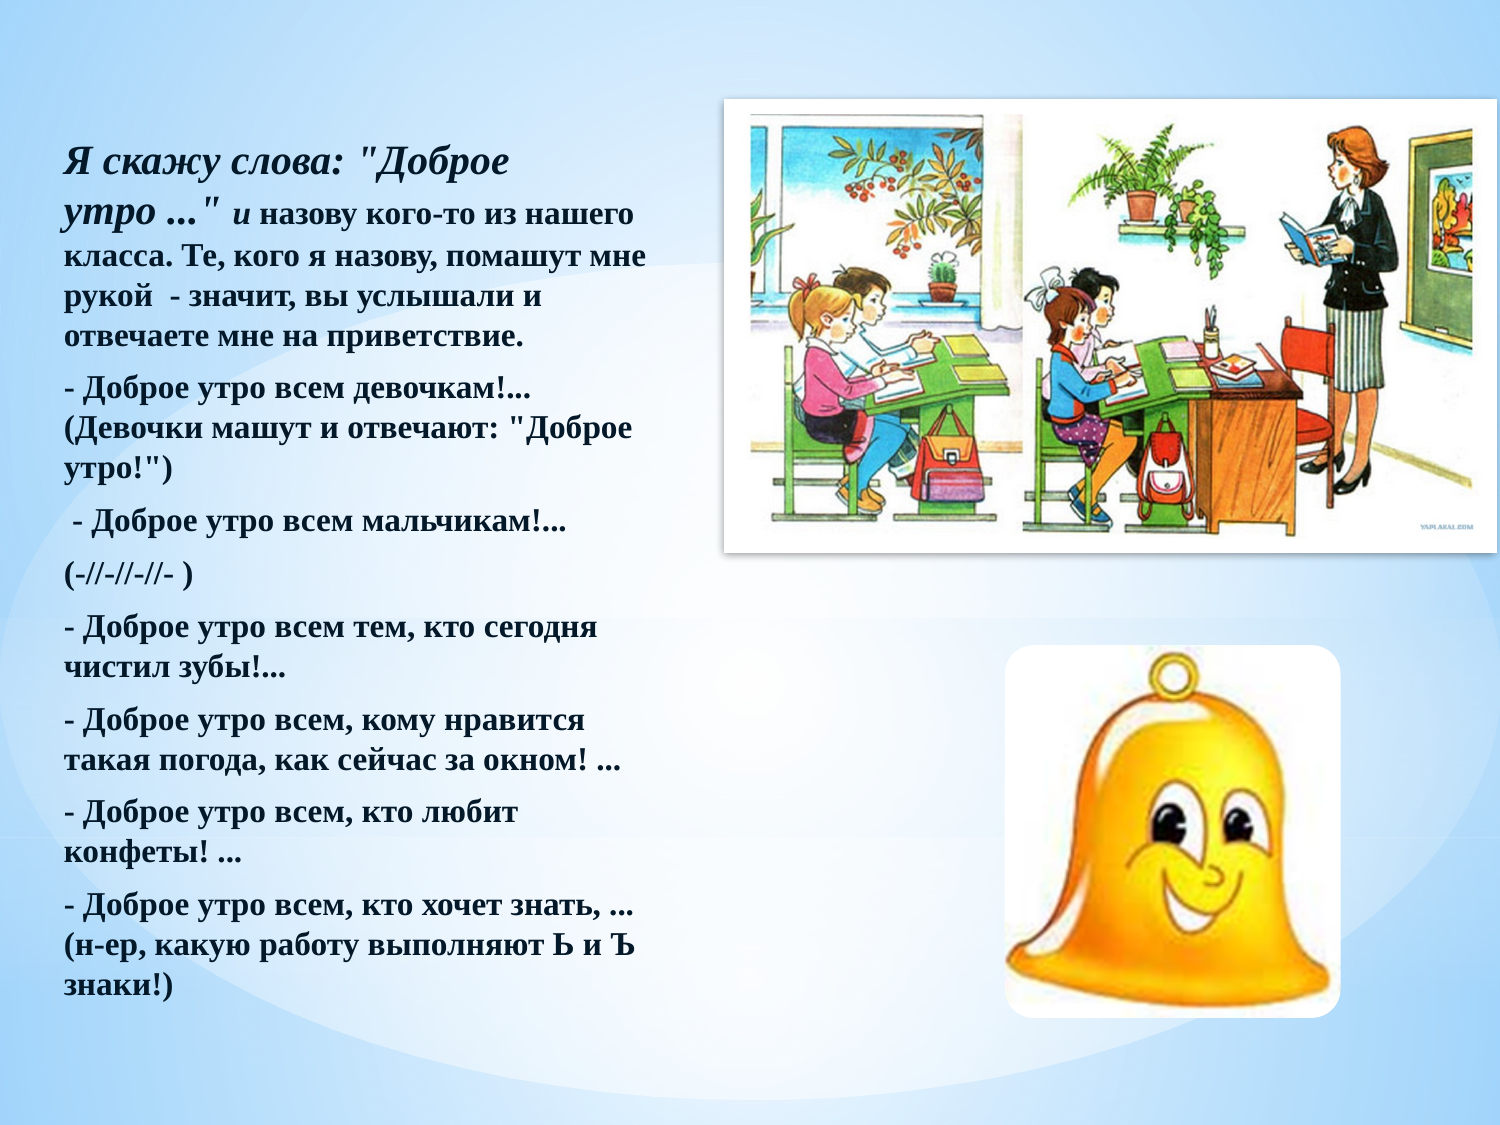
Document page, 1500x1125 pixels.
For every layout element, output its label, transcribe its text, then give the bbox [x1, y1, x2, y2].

picture [737, 113, 1483, 540]
list Я скажу слова: "Доброе утро ..." и назову кого-то из нашего класса. Те, кого я назову, помашут мне рукой - значит, вы услышали и отвечаете мне на приветствие. - Доброе утро всем девочкам!... (Девочки машут и отвечают: "Доброе утро!") - Доброе утро всем мальчикам!... (-//-//-//- ) - Доброе утро всем тем, кто сегодня чистил зубы!... - Доброе утро всем, кому нравится такая погода, как сейчас за окном! ... - Доброе утро всем, кто любит конфеты! ... - Доброе утро всем, кто хочет знать, ... (н-ер, какую работу выполняют Ь и Ъ знаки!) [41, 125, 680, 846]
picture [1004, 644, 1341, 1019]
